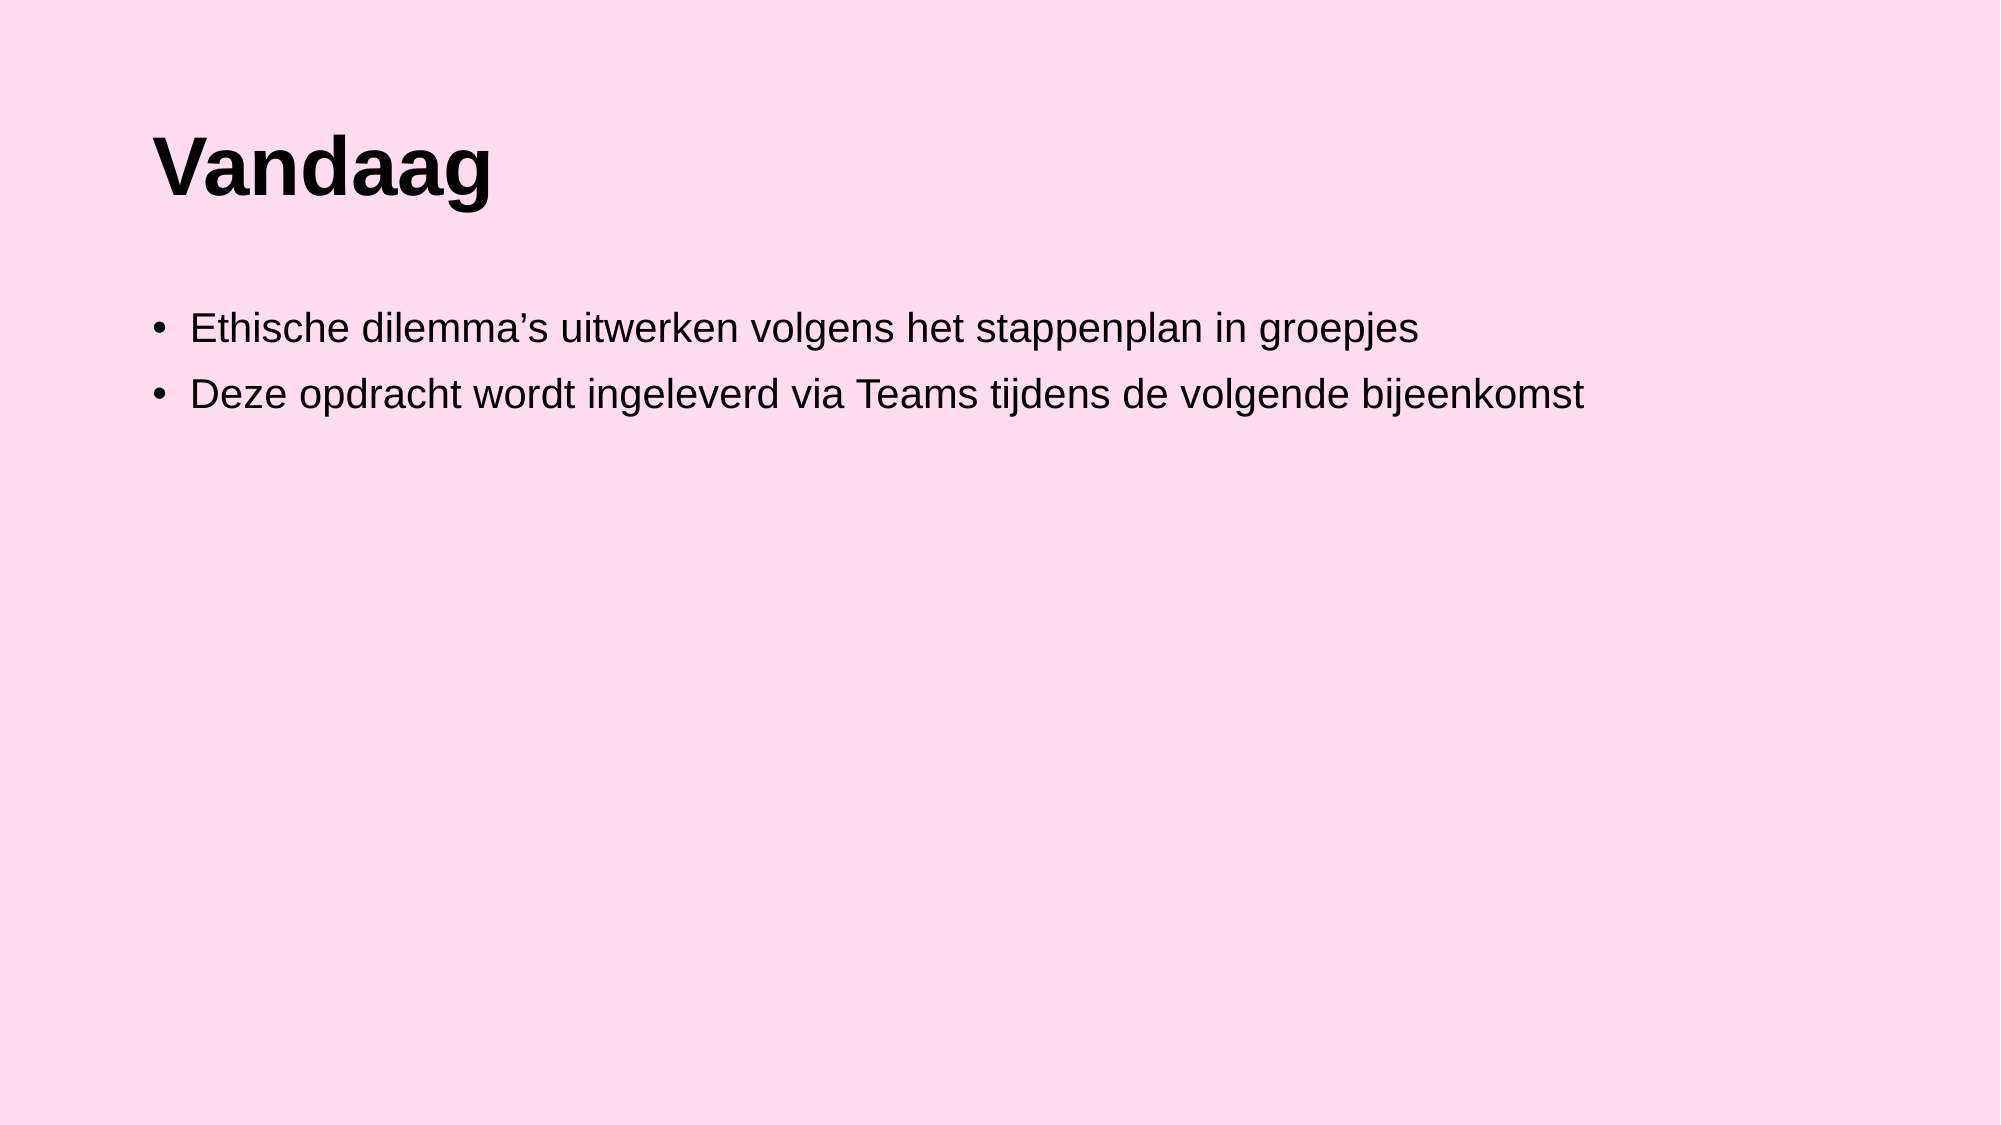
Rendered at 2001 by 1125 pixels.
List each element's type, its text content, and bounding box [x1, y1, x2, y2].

list Ethische dilemma’s uitwerken volgens het stappenplan in groepjes Deze opdracht wordt ingeleverd via Teams tijdens de volgende bijeenkomst [137, 299, 1863, 1014]
title Vandaag [137, 59, 1863, 278]
